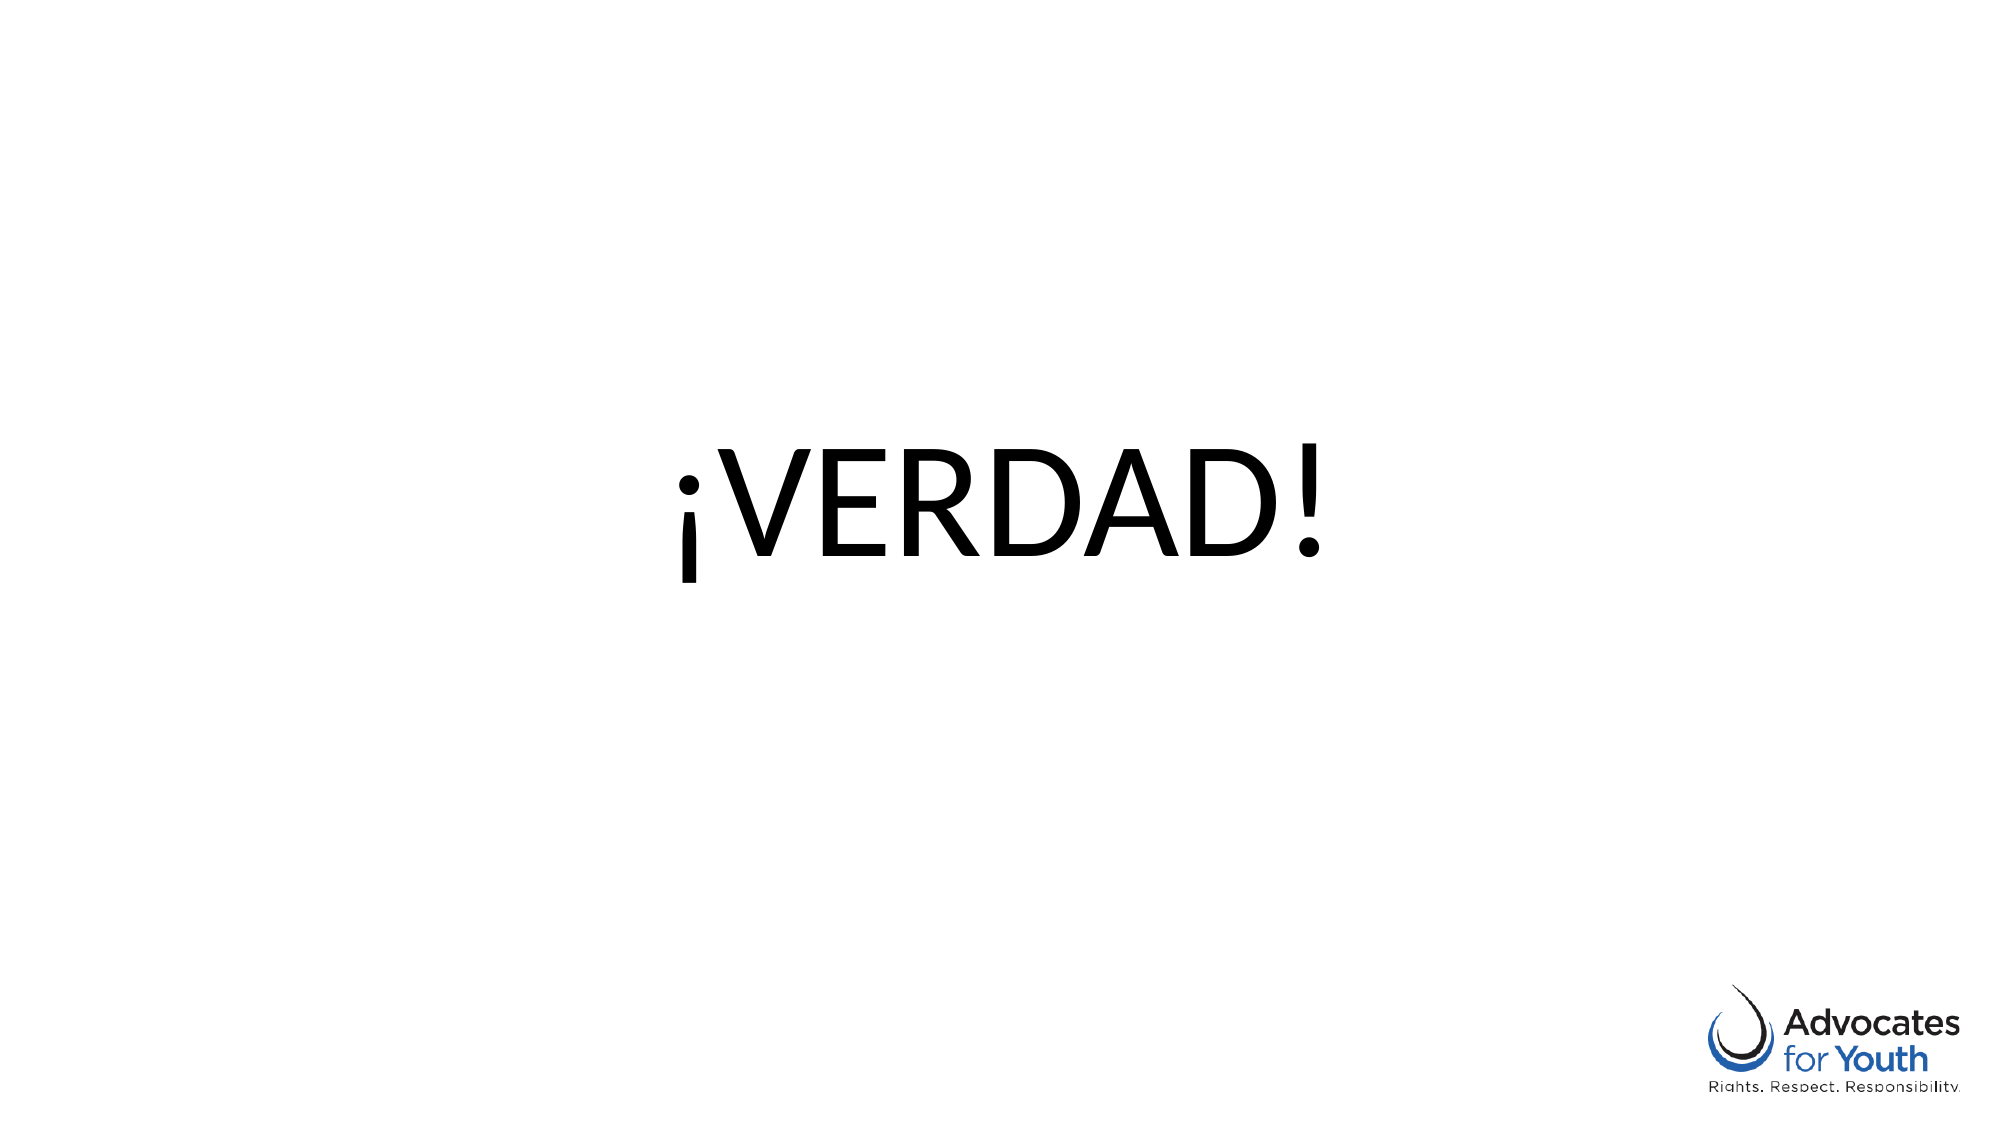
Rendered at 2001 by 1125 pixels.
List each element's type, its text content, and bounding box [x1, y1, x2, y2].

list ¡VERDAD! [137, 146, 1863, 1014]
picture [1708, 984, 1960, 1092]
